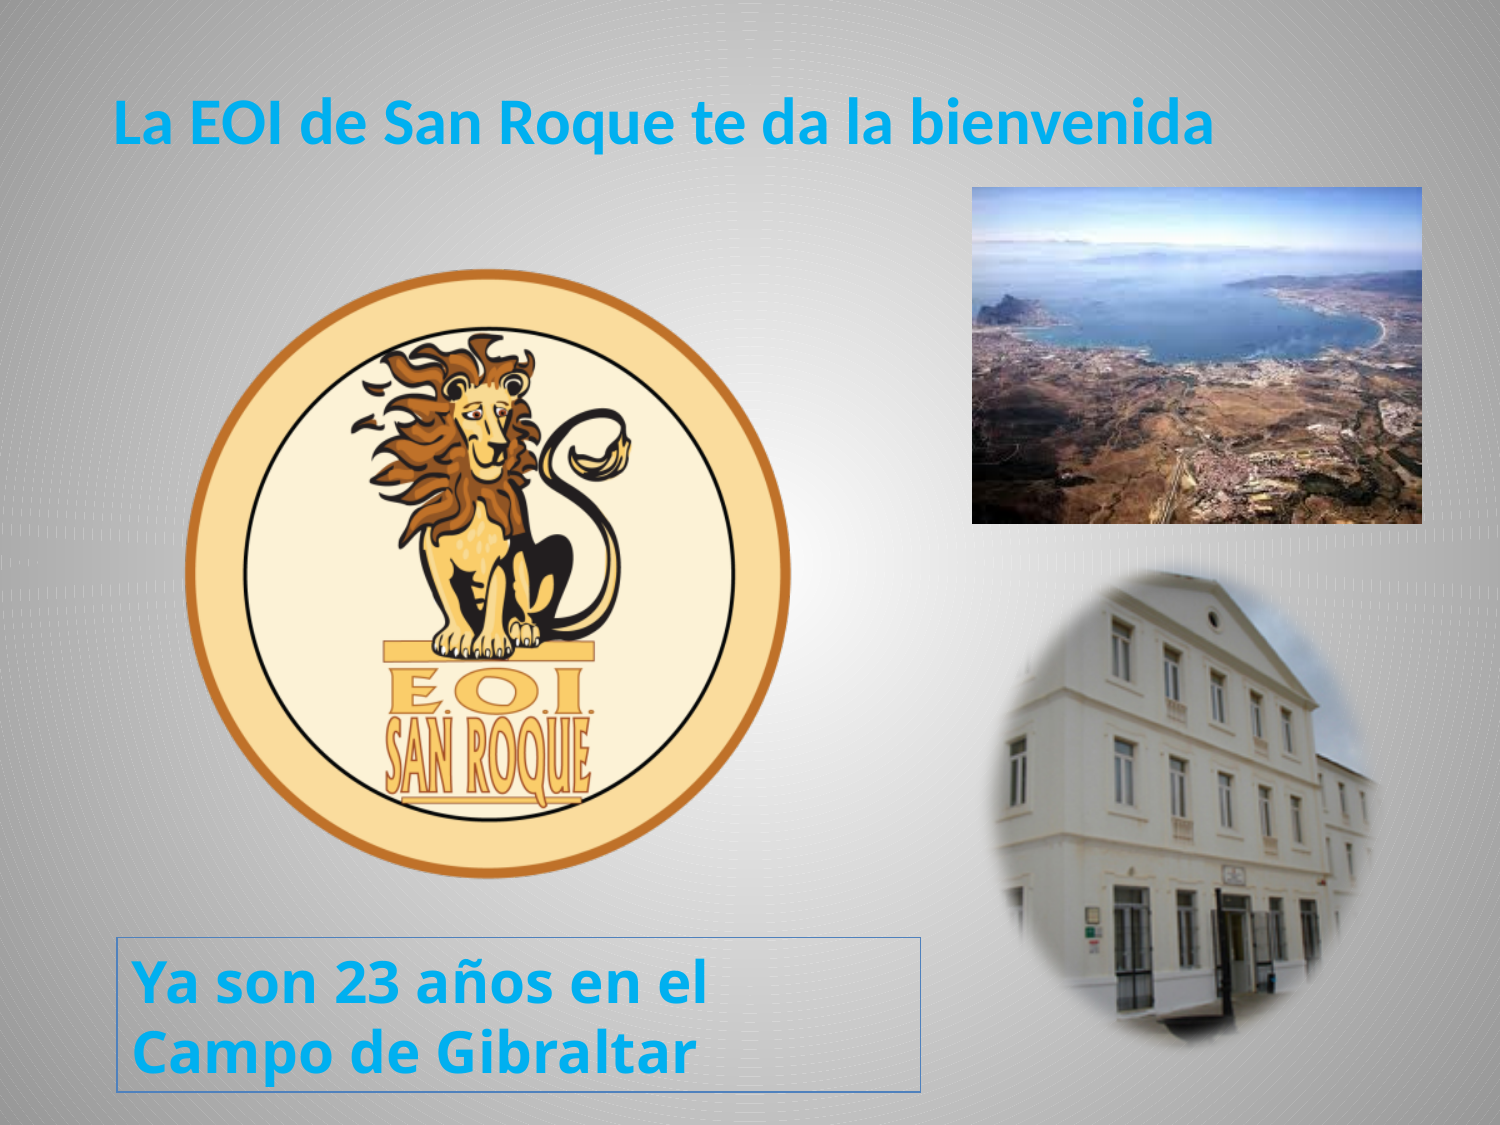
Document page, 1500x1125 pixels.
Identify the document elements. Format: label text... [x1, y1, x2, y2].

text_box Ya son 23 años en el Campo de Gibraltar [117, 937, 921, 1093]
picture [159, 255, 810, 891]
text_box La EOI de San Roque te da la bienvenida [98, 70, 1232, 165]
picture [972, 187, 1422, 524]
picture [974, 550, 1389, 1059]
